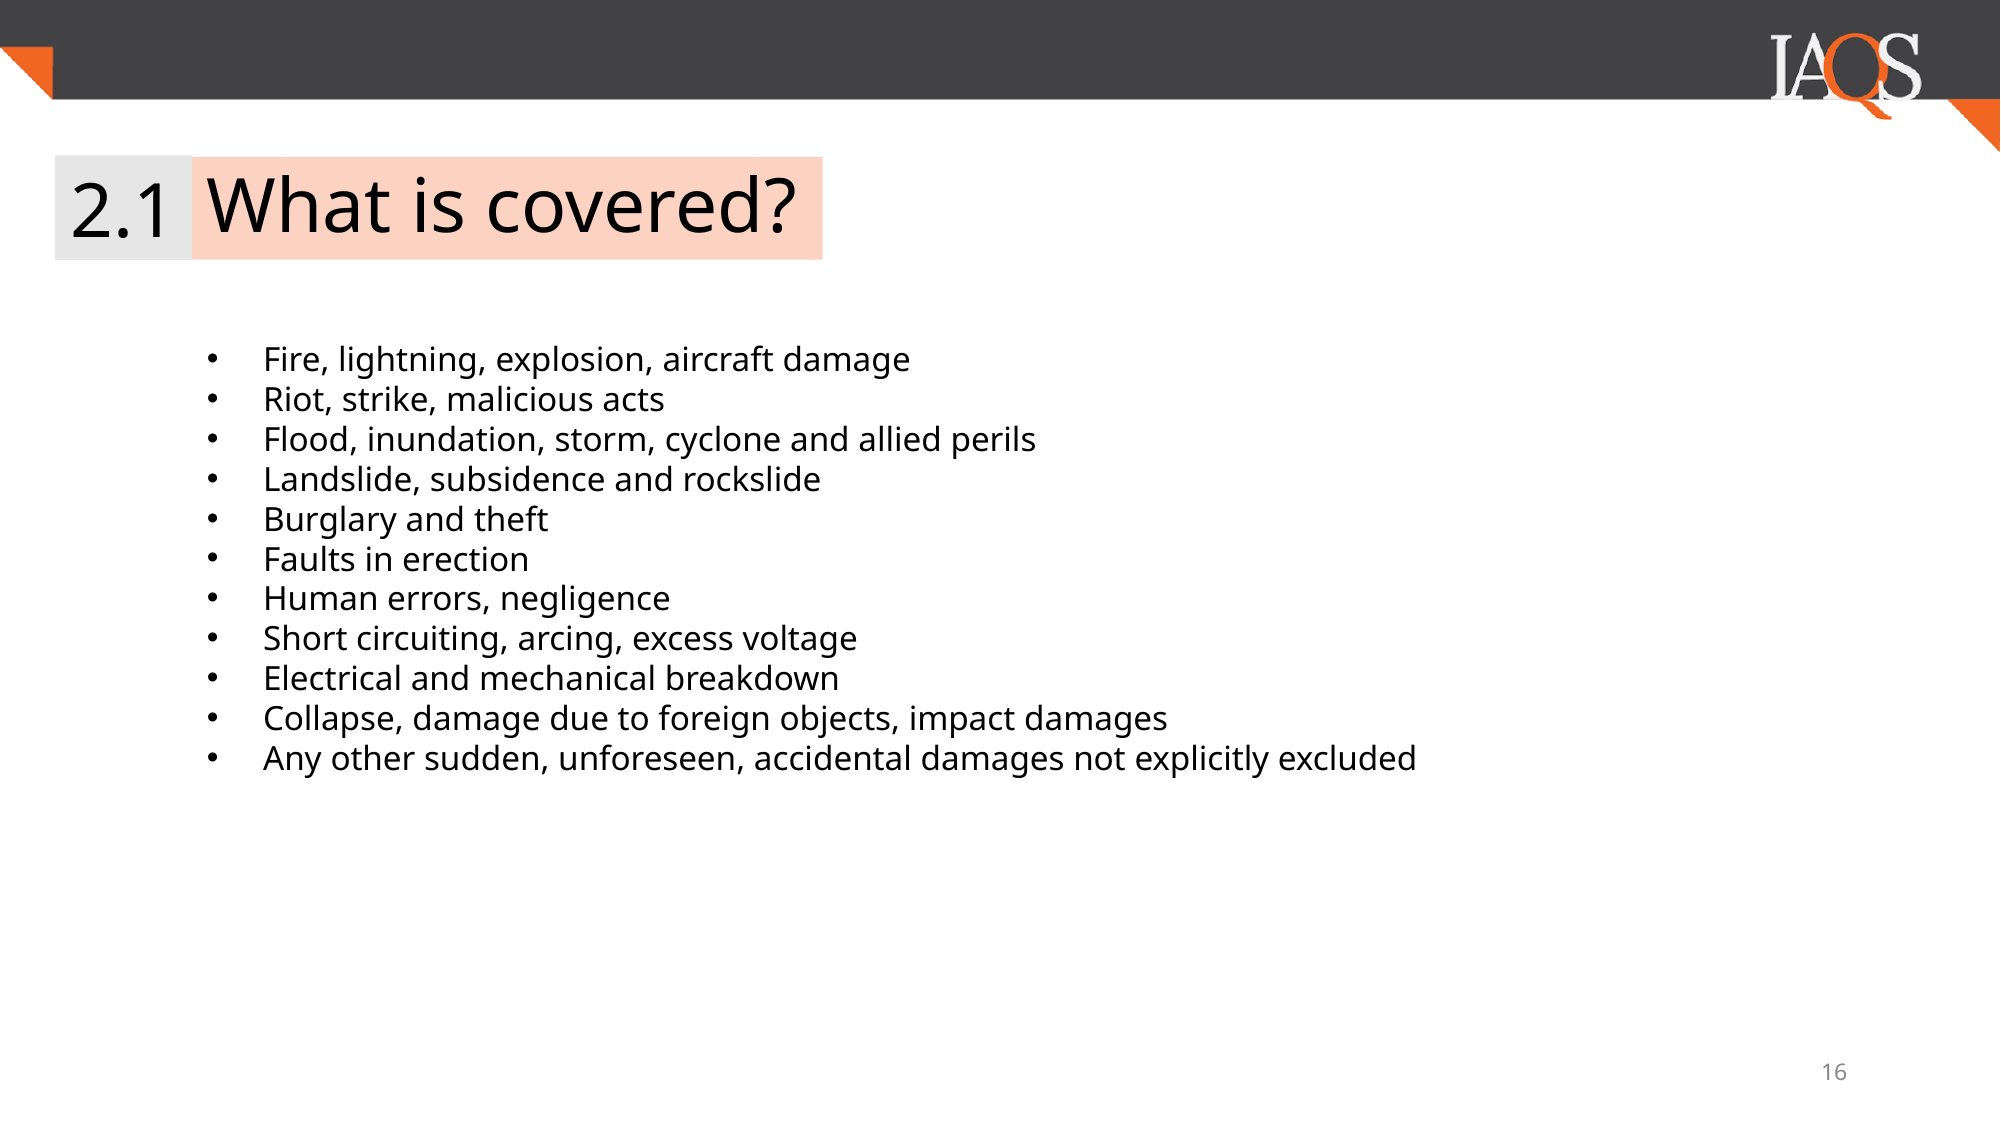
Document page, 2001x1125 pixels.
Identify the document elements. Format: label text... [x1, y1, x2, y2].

picture [0, 0, 2000, 152]
title What is covered? [192, 156, 823, 260]
slide_number ‹#› [1412, 1042, 1863, 1103]
text_box Fire, lightning, explosion, aircraft damage Riot, strike, malicious acts Flood, inundation, storm, cyclone and allied perils Landslide, subsidence and rockslide Burglary and theft Faults in erection Human errors, negligence Short circuiting, arcing, excess voltage Electrical and mechanical breakdown Collapse, damage due to foreign objects, impact damages Any other sudden, unforeseen, accidental damages not explicitly excluded [191, 330, 1687, 785]
text_box 2.1 [55, 155, 192, 261]
